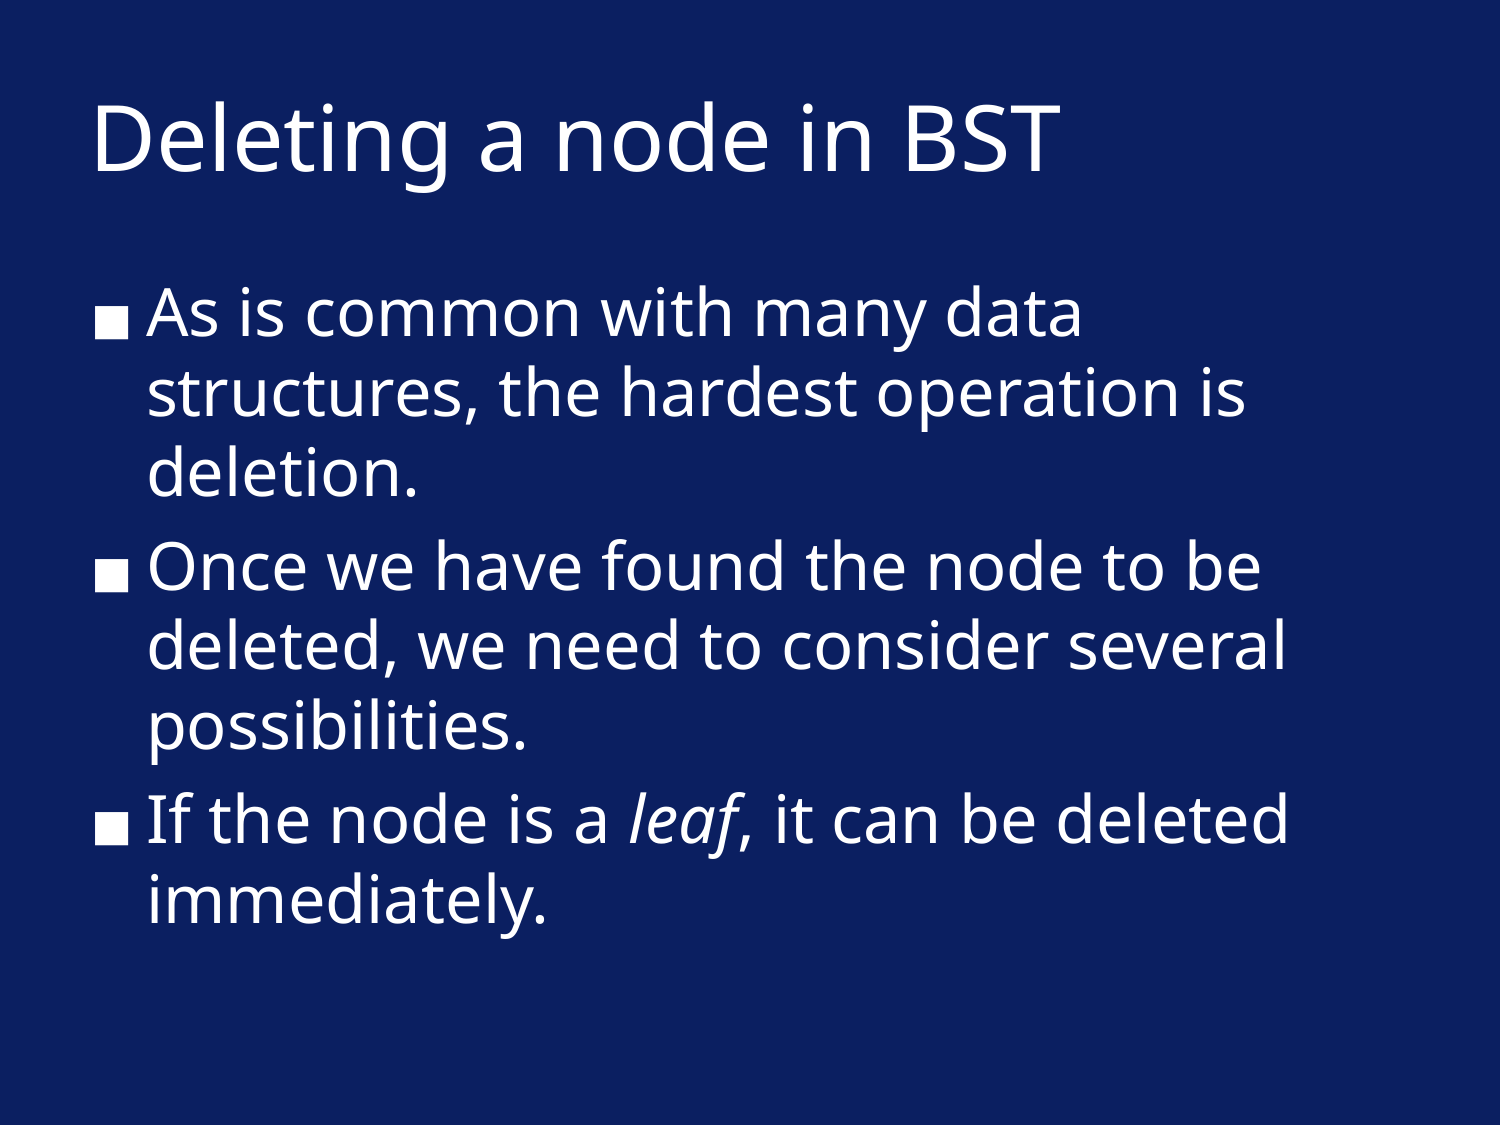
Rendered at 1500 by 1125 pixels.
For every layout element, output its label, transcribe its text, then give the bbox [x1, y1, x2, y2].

title Deleting a node in BST [74, 59, 1425, 210]
list As is common with many data structures, the hardest operation is deletion. Once we have found the node to be deleted, we need to consider several possibilities. If the node is a leaf, it can be deleted immediately. [74, 262, 1425, 1038]
